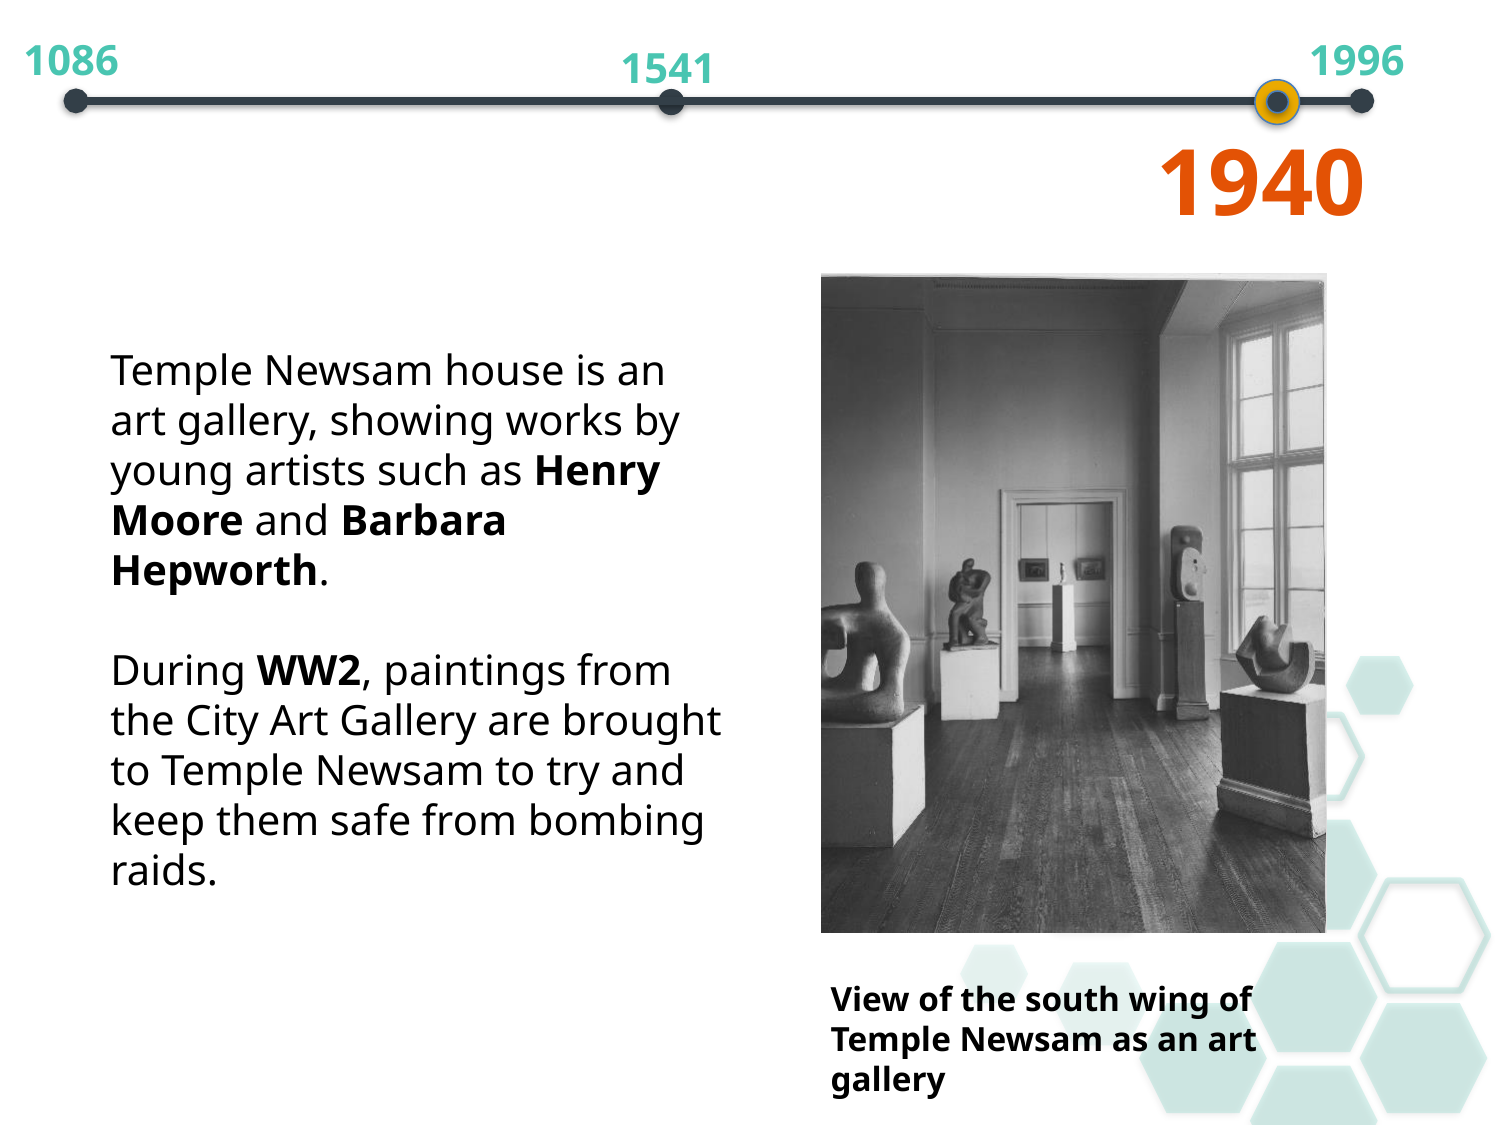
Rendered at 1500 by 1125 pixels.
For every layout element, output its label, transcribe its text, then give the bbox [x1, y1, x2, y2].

text_box 1940s [1156, 123, 1408, 344]
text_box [620, 108, 727, 115]
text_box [1254, 79, 1300, 125]
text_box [959, 655, 1489, 1125]
text_box Temple Newsam house is an art gallery, showing works by young artists such as Henry Moore and Barbara Hepworth. During WW2, paintings from the City Art Gallery are brought to Temple Newsam to try and keep them safe from bombing raids. [110, 343, 728, 994]
text_box View of the south wing of Temple Newsam as an art gallery © Leeds Museums and Galleries [815, 971, 954, 1125]
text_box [23, 33, 1416, 102]
picture [821, 273, 1327, 933]
